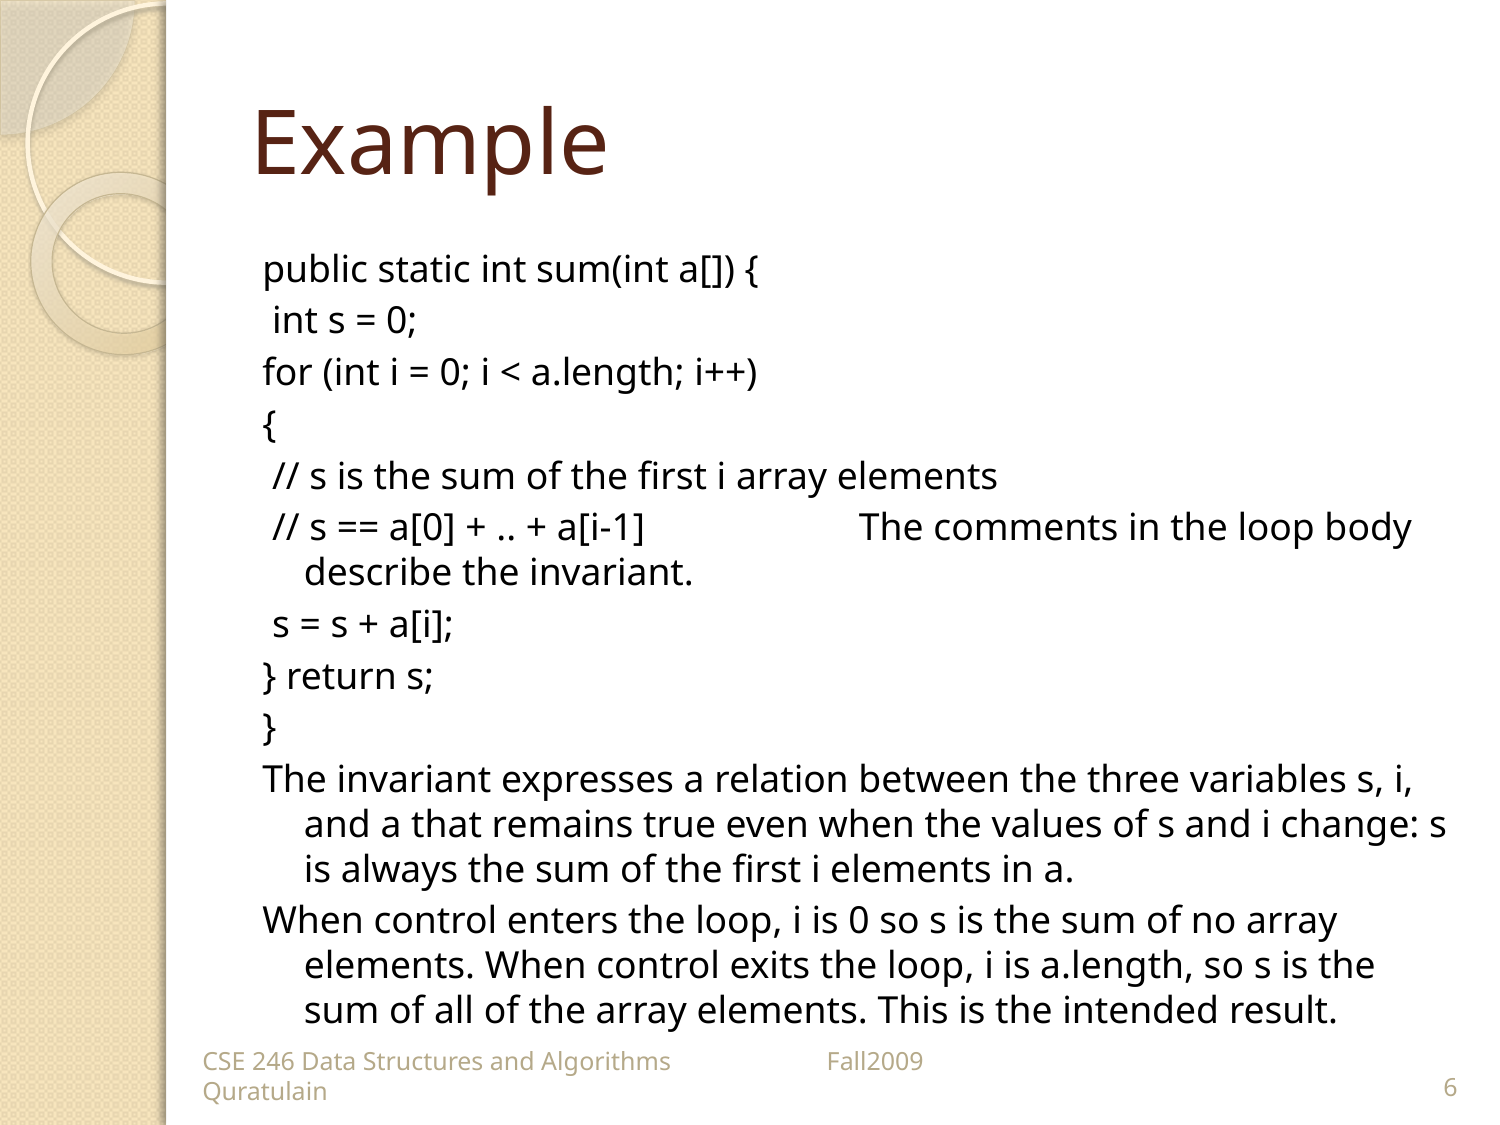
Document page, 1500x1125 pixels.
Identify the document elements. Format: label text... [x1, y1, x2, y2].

list public static int sum(int a[]) { int s = 0; for (int i = 0; i < a.length; i++) { // s is the sum of the first i array elements // s == a[0] + .. + a[i-1] The comments in the loop body describe the invariant. s = s + a[i]; } return s; } The invariant expresses a relation between the three variables s, i, and a that remains true even when the values of s and i change: s is always the sum of the first i elements in a. When control enters the loop, i is 0 so s is the sum of no array elements. When control exits the loop, i is a.length, so s is the sum of all of the array elements. This is the intended result. [235, 237, 1466, 1034]
title Example [235, 45, 1466, 233]
slide_number 6 [1413, 1034, 1488, 1113]
footer CSE 246 Data Structures and Algorithms Fall2009 Quratulain [187, 1034, 1413, 1113]
